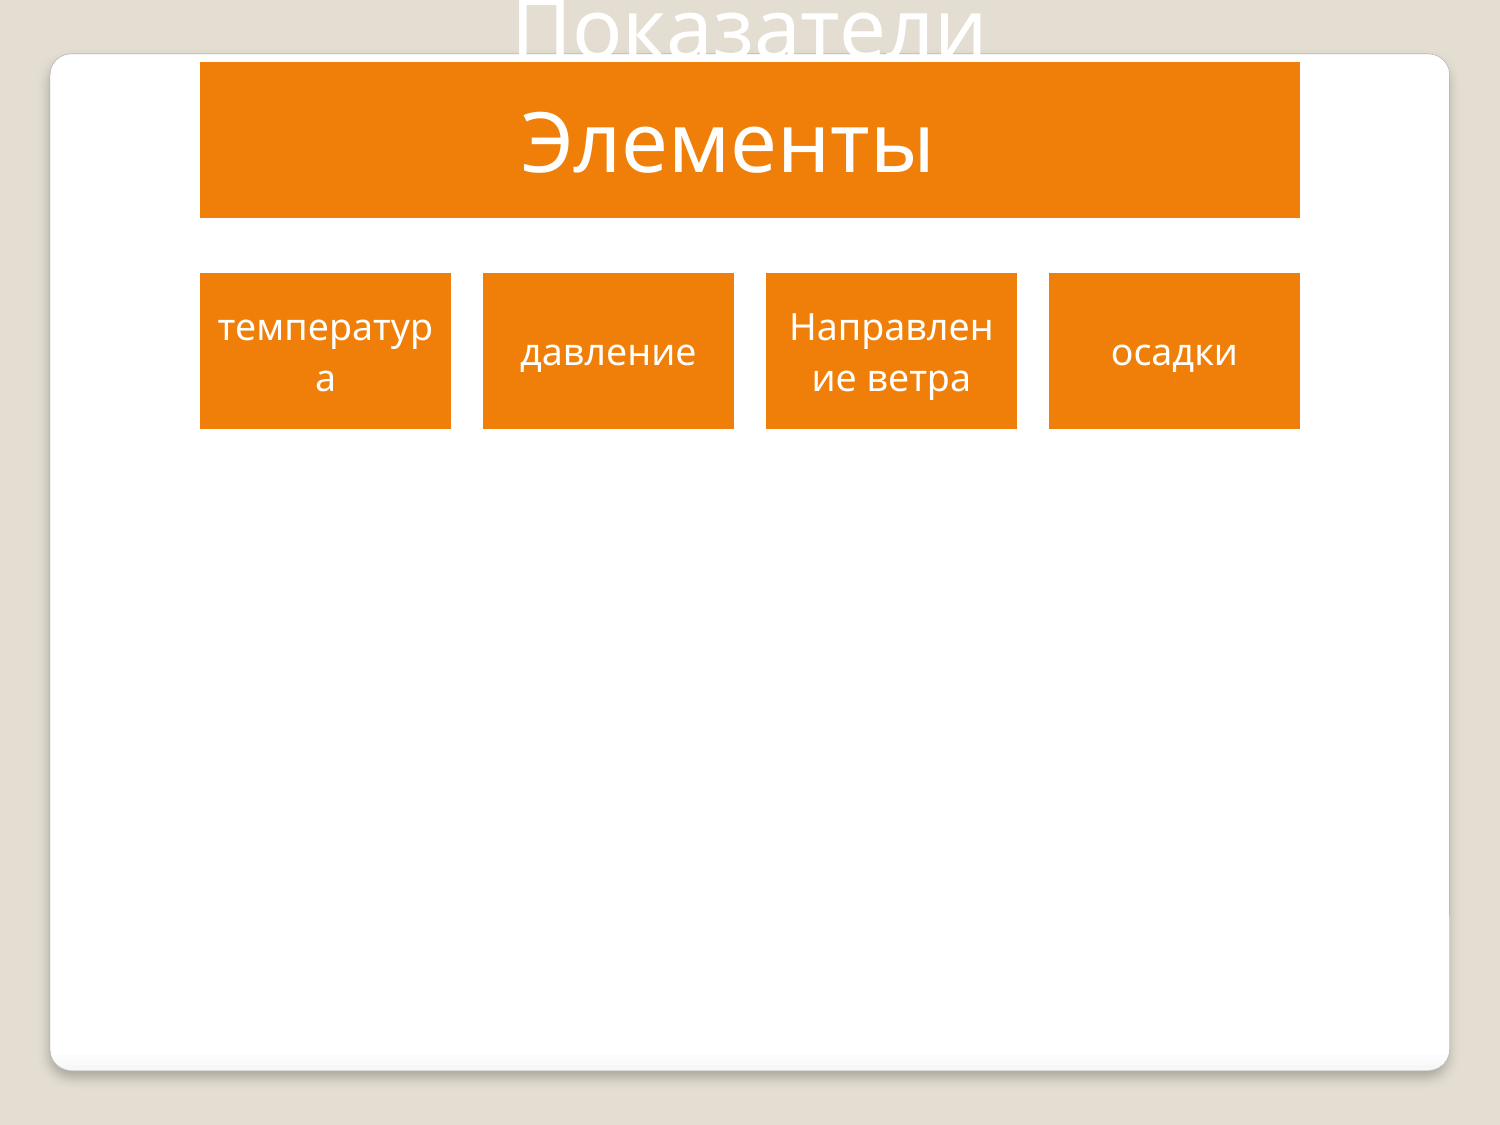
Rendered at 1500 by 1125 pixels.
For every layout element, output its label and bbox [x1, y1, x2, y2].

text_box [58, 58, 1442, 1067]
